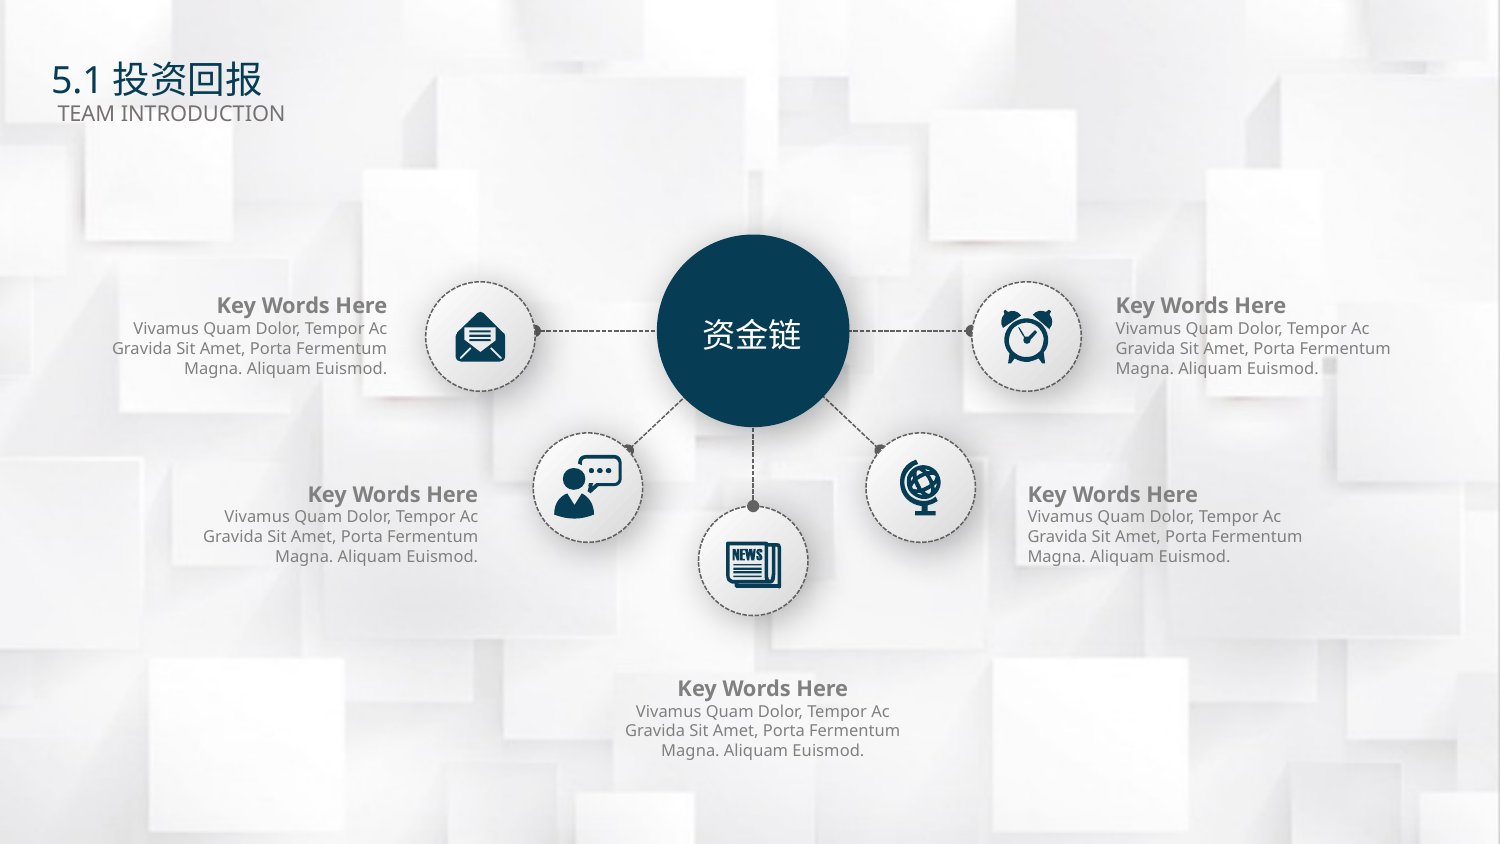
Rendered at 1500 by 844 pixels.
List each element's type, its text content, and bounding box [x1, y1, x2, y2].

picture [0, 0, 1500, 844]
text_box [57, 44, 302, 134]
text_box Key Words Here Vivamus Quam Dolor, Tempor Ac Gravida Sit Amet, Porta Fermentum Magna. Aliquam Euismod. [63, 258, 402, 385]
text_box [425, 234, 1082, 616]
text_box Key Words Here Vivamus Quam Dolor, Tempor Ac Gravida Sit Amet, Porta Fermentum Magna. Aliquam Euismod. [154, 446, 425, 573]
text_box Key Words Here Vivamus Quam Dolor, Tempor Ac Gravida Sit Amet, Porta Fermentum Magna. Aliquam Euismod. [1100, 258, 1440, 385]
text_box Key Words Here Vivamus Quam Dolor, Tempor Ac Gravida Sit Amet, Porta Fermentum Magna. Aliquam Euismod. [1082, 446, 1352, 573]
text_box Key Words Here Vivamus Quam Dolor, Tempor Ac Gravida Sit Amet, Porta Fermentum Magna. Aliquam Euismod. [593, 640, 933, 768]
